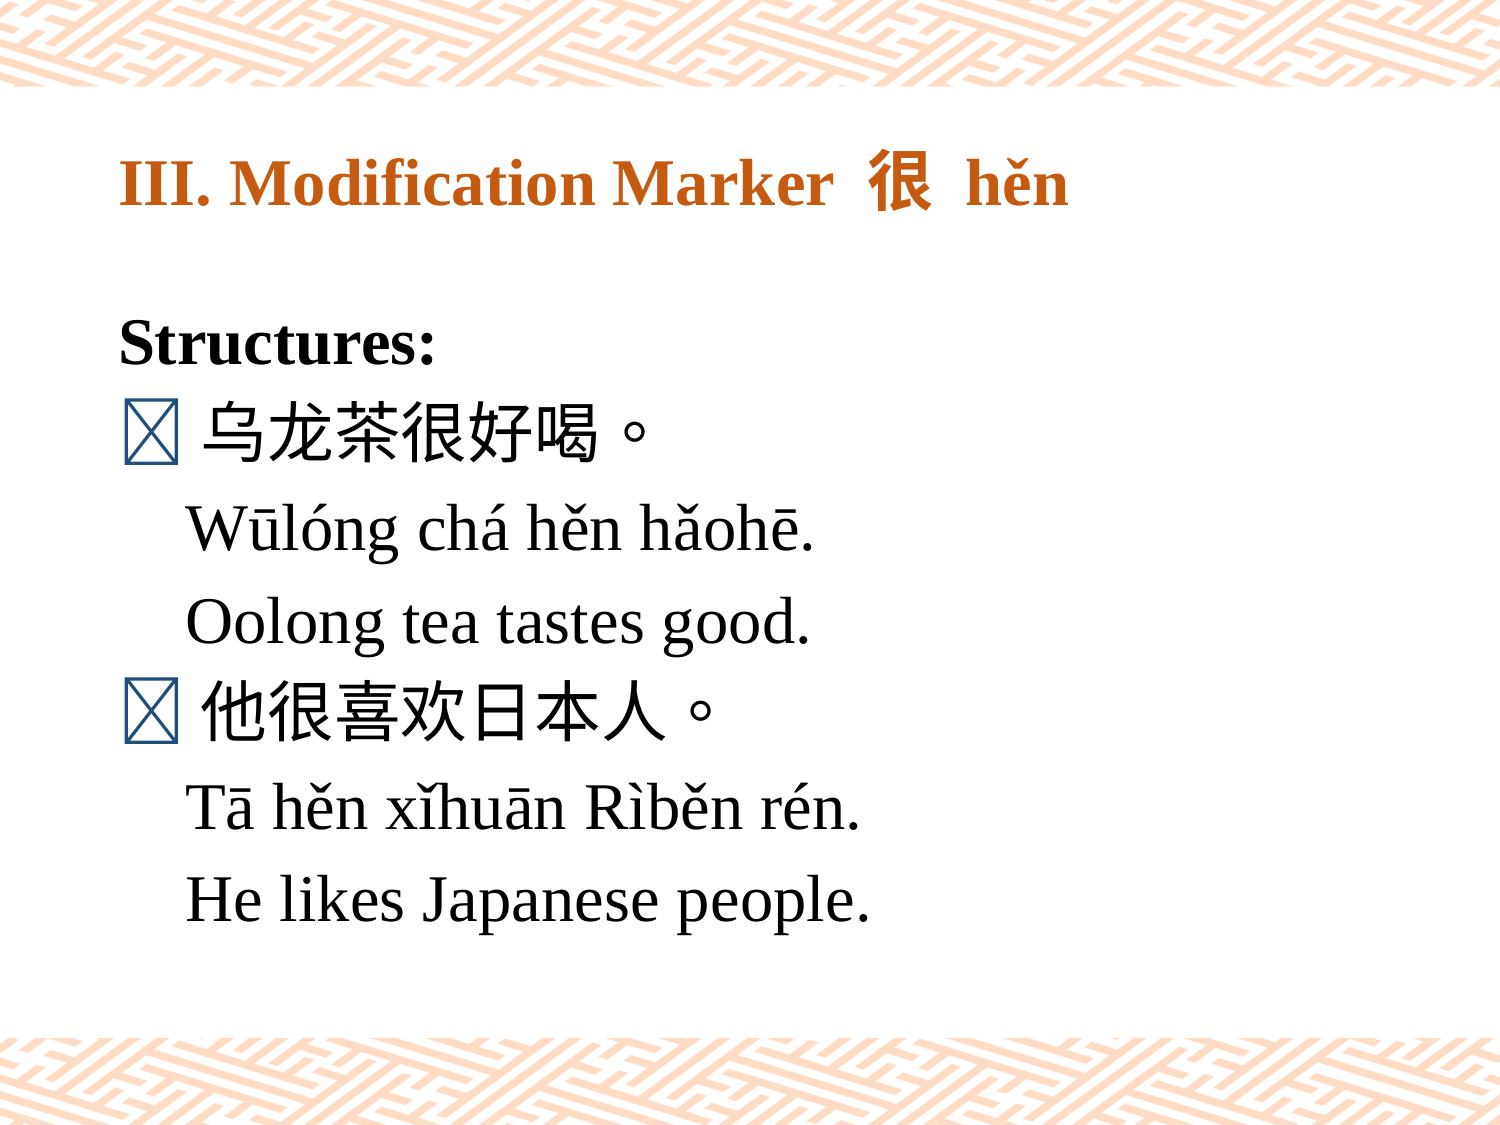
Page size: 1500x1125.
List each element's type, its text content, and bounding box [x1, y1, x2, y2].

list Structures: 乌龙茶很好喝。 Wūlóng chá hěn hǎohē. Oolong tea tastes good. 他很喜欢日本人。 Tā hěn xǐhuān Rìběn rén. He likes Japanese people. [103, 299, 1397, 1014]
title III. Modification Marker 很 hěn [103, 75, 1397, 293]
picture [0, 0, 1500, 1125]
